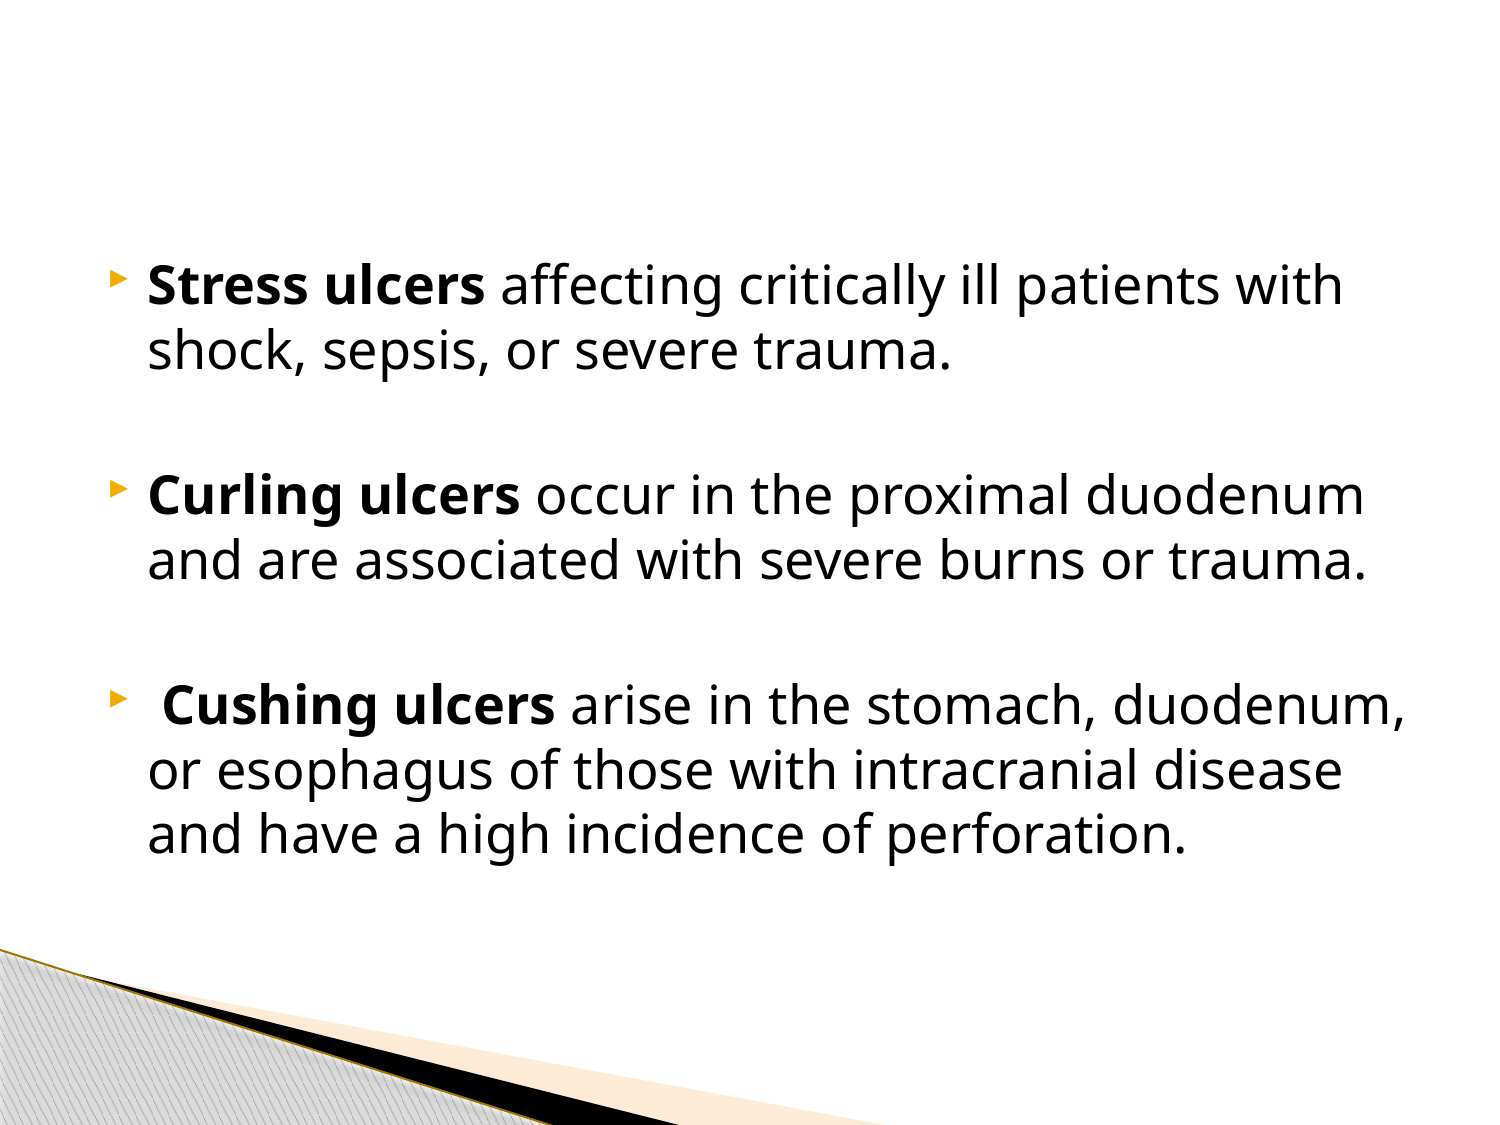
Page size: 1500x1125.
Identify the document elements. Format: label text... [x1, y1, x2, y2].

list Stress ulcers affecting critically ill patients with shock, sepsis, or severe trauma. Curling ulcers occur in the proximal duodenum and are associated with severe burns or trauma. Cushing ulcers arise in the stomach, duodenum, or esophagus of those with intracranial disease and have a high incidence of perforation. [75, 243, 1425, 986]
